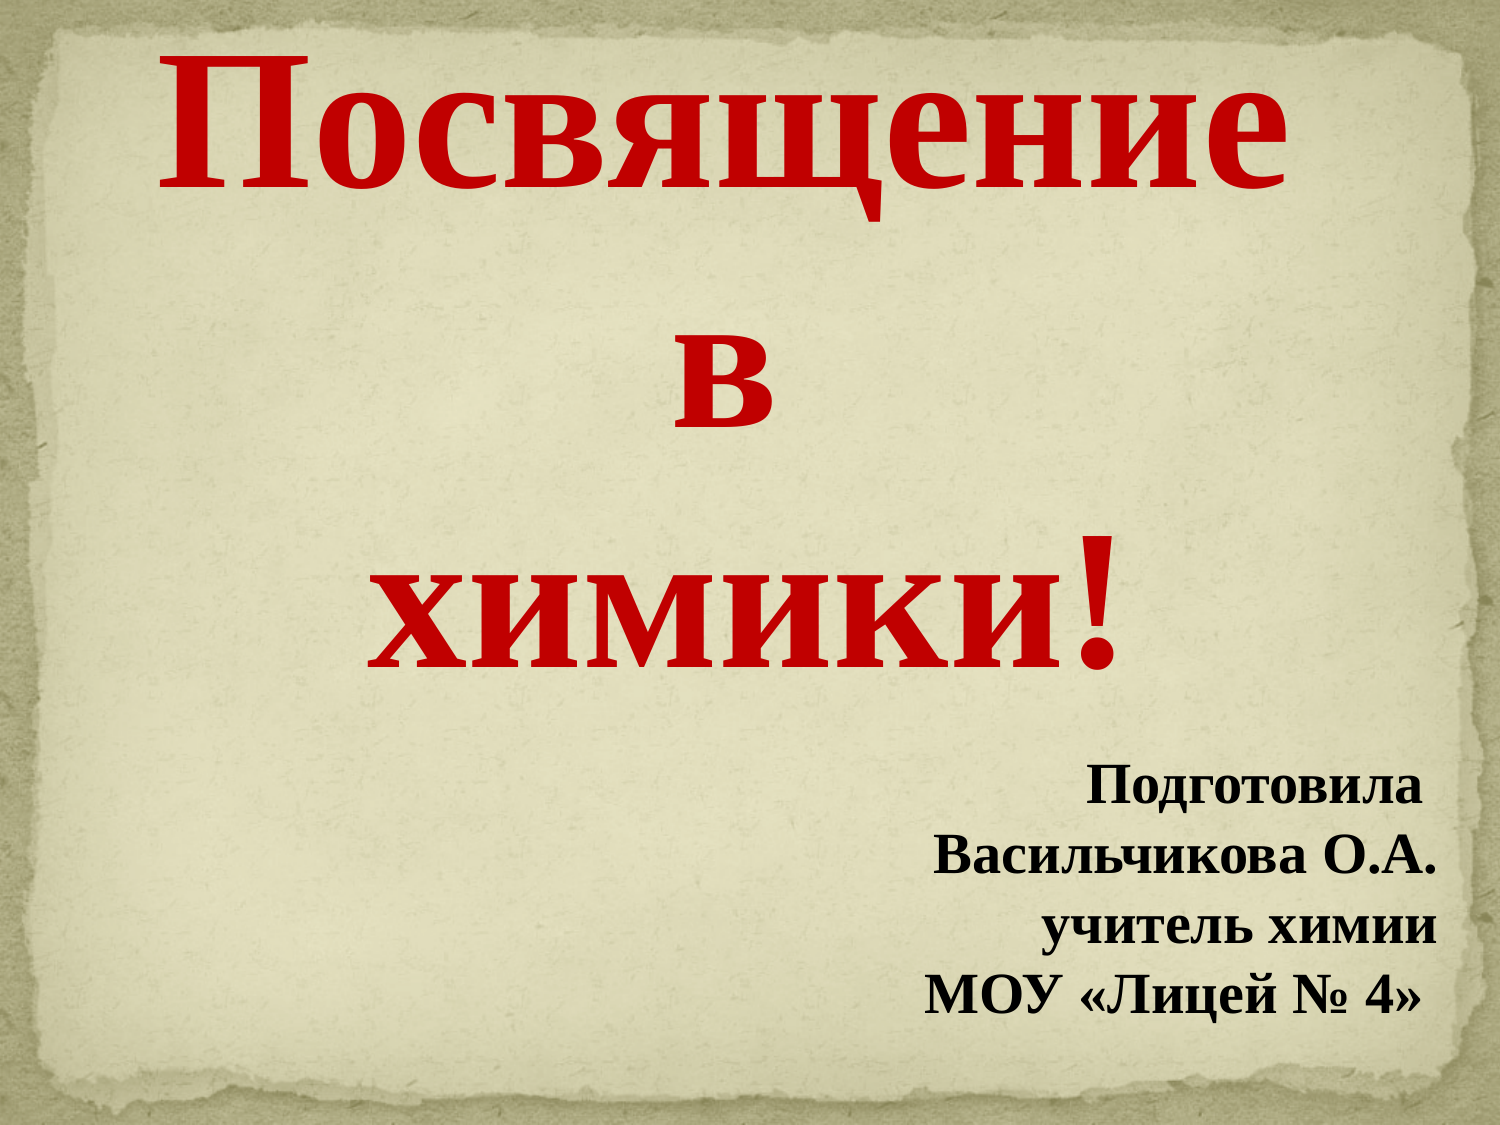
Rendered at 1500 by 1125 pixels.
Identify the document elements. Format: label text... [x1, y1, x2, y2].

text_box Подготовила Васильчикова О.А. учитель химии МОУ «Лицей № 4» [843, 738, 1454, 1033]
title Посвящение в химики! [0, 46, 1500, 715]
